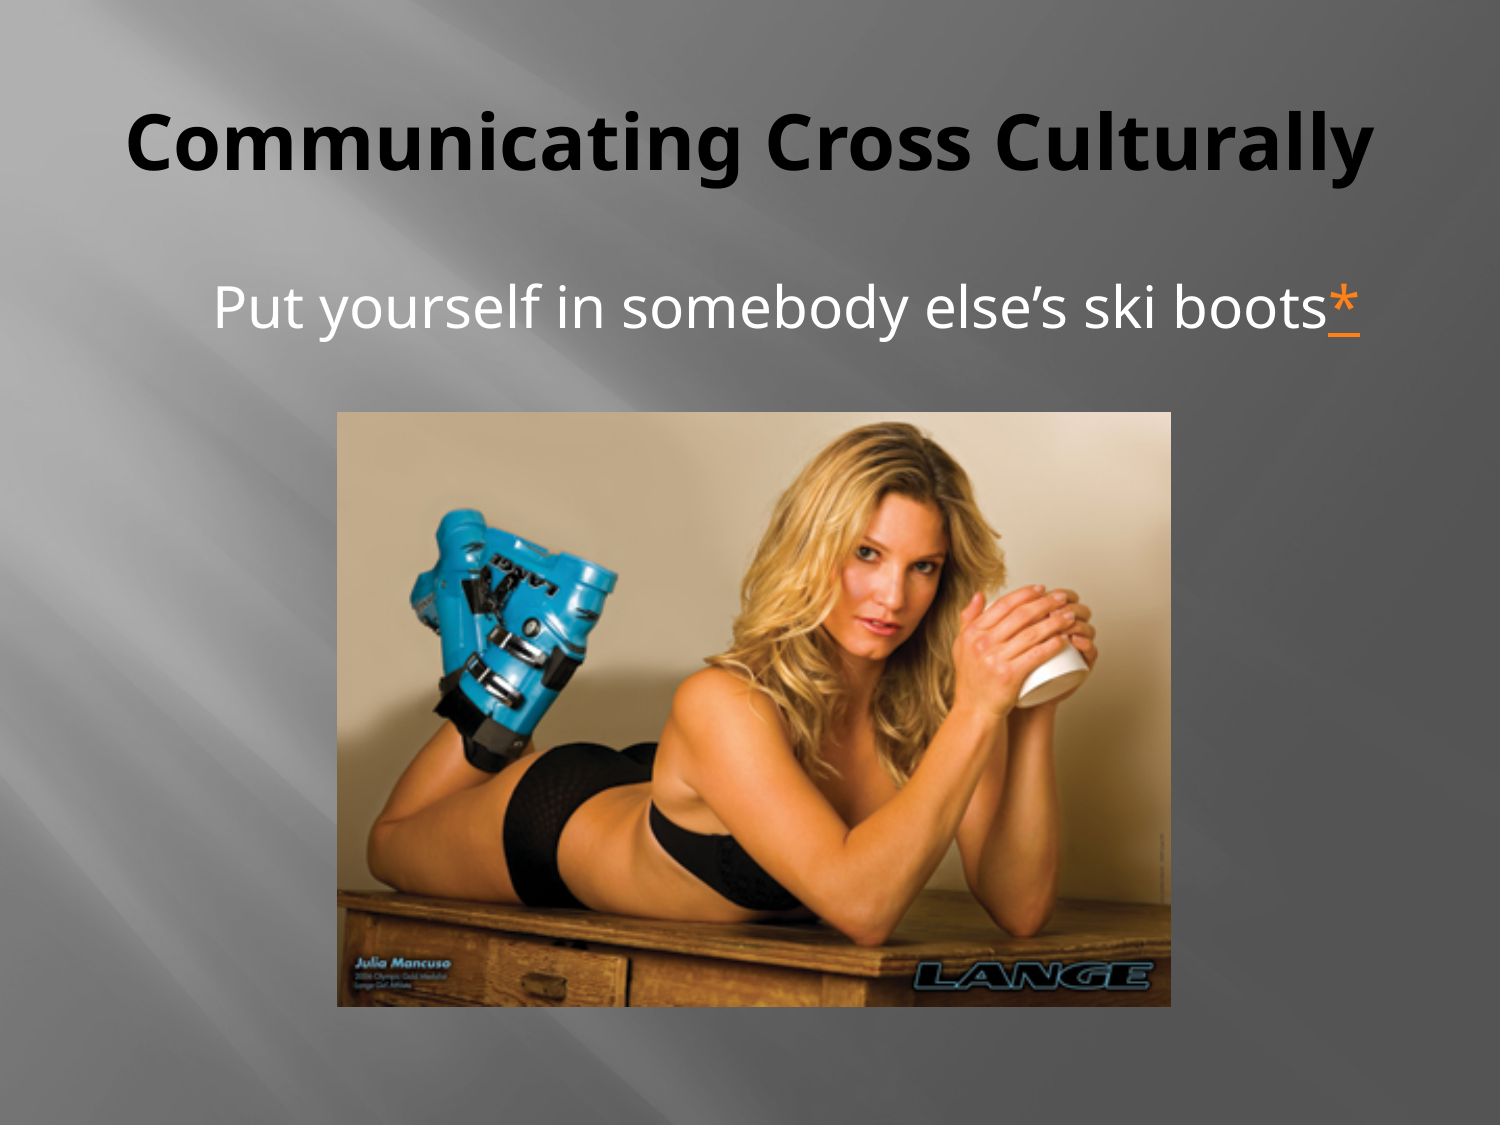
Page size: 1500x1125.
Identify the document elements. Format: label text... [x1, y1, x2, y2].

picture [337, 412, 1172, 1007]
list Put yourself in somebody else’s ski boots* [75, 262, 1475, 1035]
title Communicating Cross Culturally [75, 45, 1425, 233]
